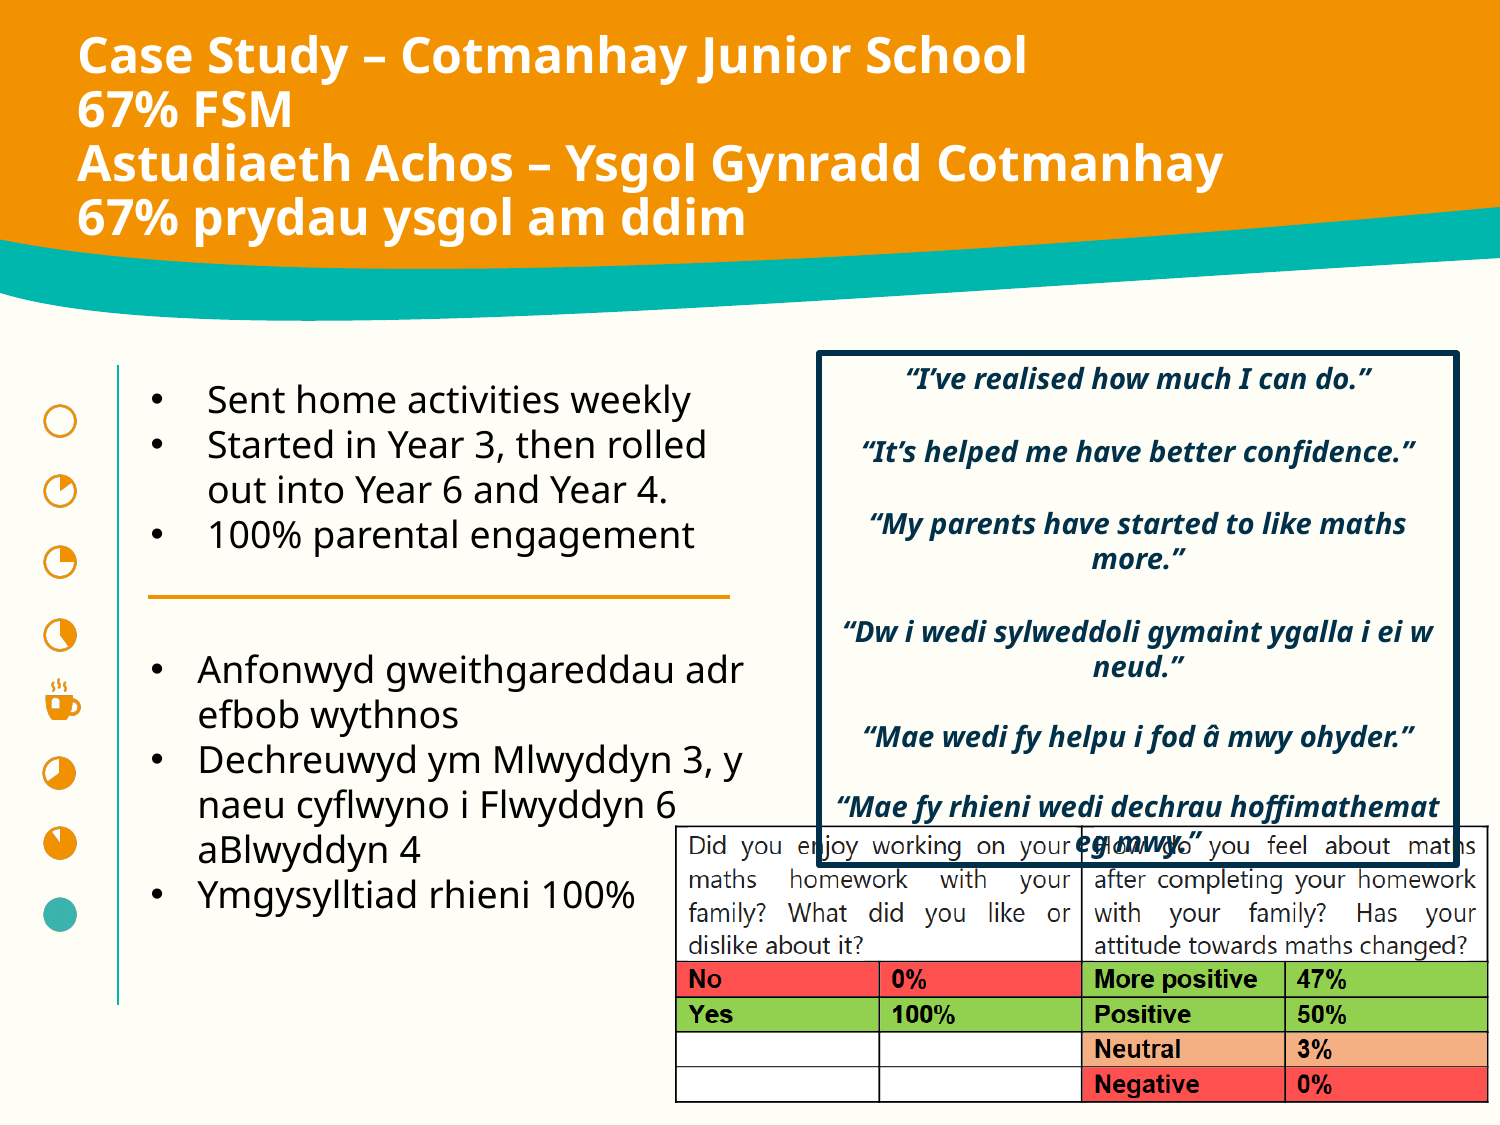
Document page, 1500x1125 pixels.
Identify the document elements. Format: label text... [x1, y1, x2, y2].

text_box “I’ve realised how much I can do.” “It’s helped me have better confidence.” “My parents have started to like maths more.” “Dw i wedi sylweddoli gymaint ygalla i ei wneud.” ​ “Mae wedi fy helpu i fod â mwy ohyder.”​ “Mae fy rhieni wedi dechrau hoffimathemateg mwy.”​ [819, 353, 1457, 821]
picture [38, 469, 81, 512]
picture [38, 400, 81, 443]
picture [38, 752, 81, 795]
picture [675, 823, 1494, 1105]
picture [36, 671, 90, 726]
text_box Sent home activities weekly Started in Year 3, then rolled out into Year 6 and Year 4. 100% parental engagement Anfonwyd gweithgareddau adrefbob wythnos​ Dechreuwyd ym Mlwyddyn 3, ynaeu cyflwyno i Flwyddyn 6 aBlwyddyn 4​ Ymgysylltiad rhieni 100% [135, 368, 773, 969]
picture [38, 822, 81, 865]
picture [38, 614, 81, 657]
list Case Study – Cotmanhay Junior School 67% FSM Astudiaeth Achos – Ysgol Gynradd Cotmanhay 67% prydau ysgol am ddim [63, 23, 1438, 214]
picture [38, 541, 81, 583]
picture [38, 893, 81, 936]
